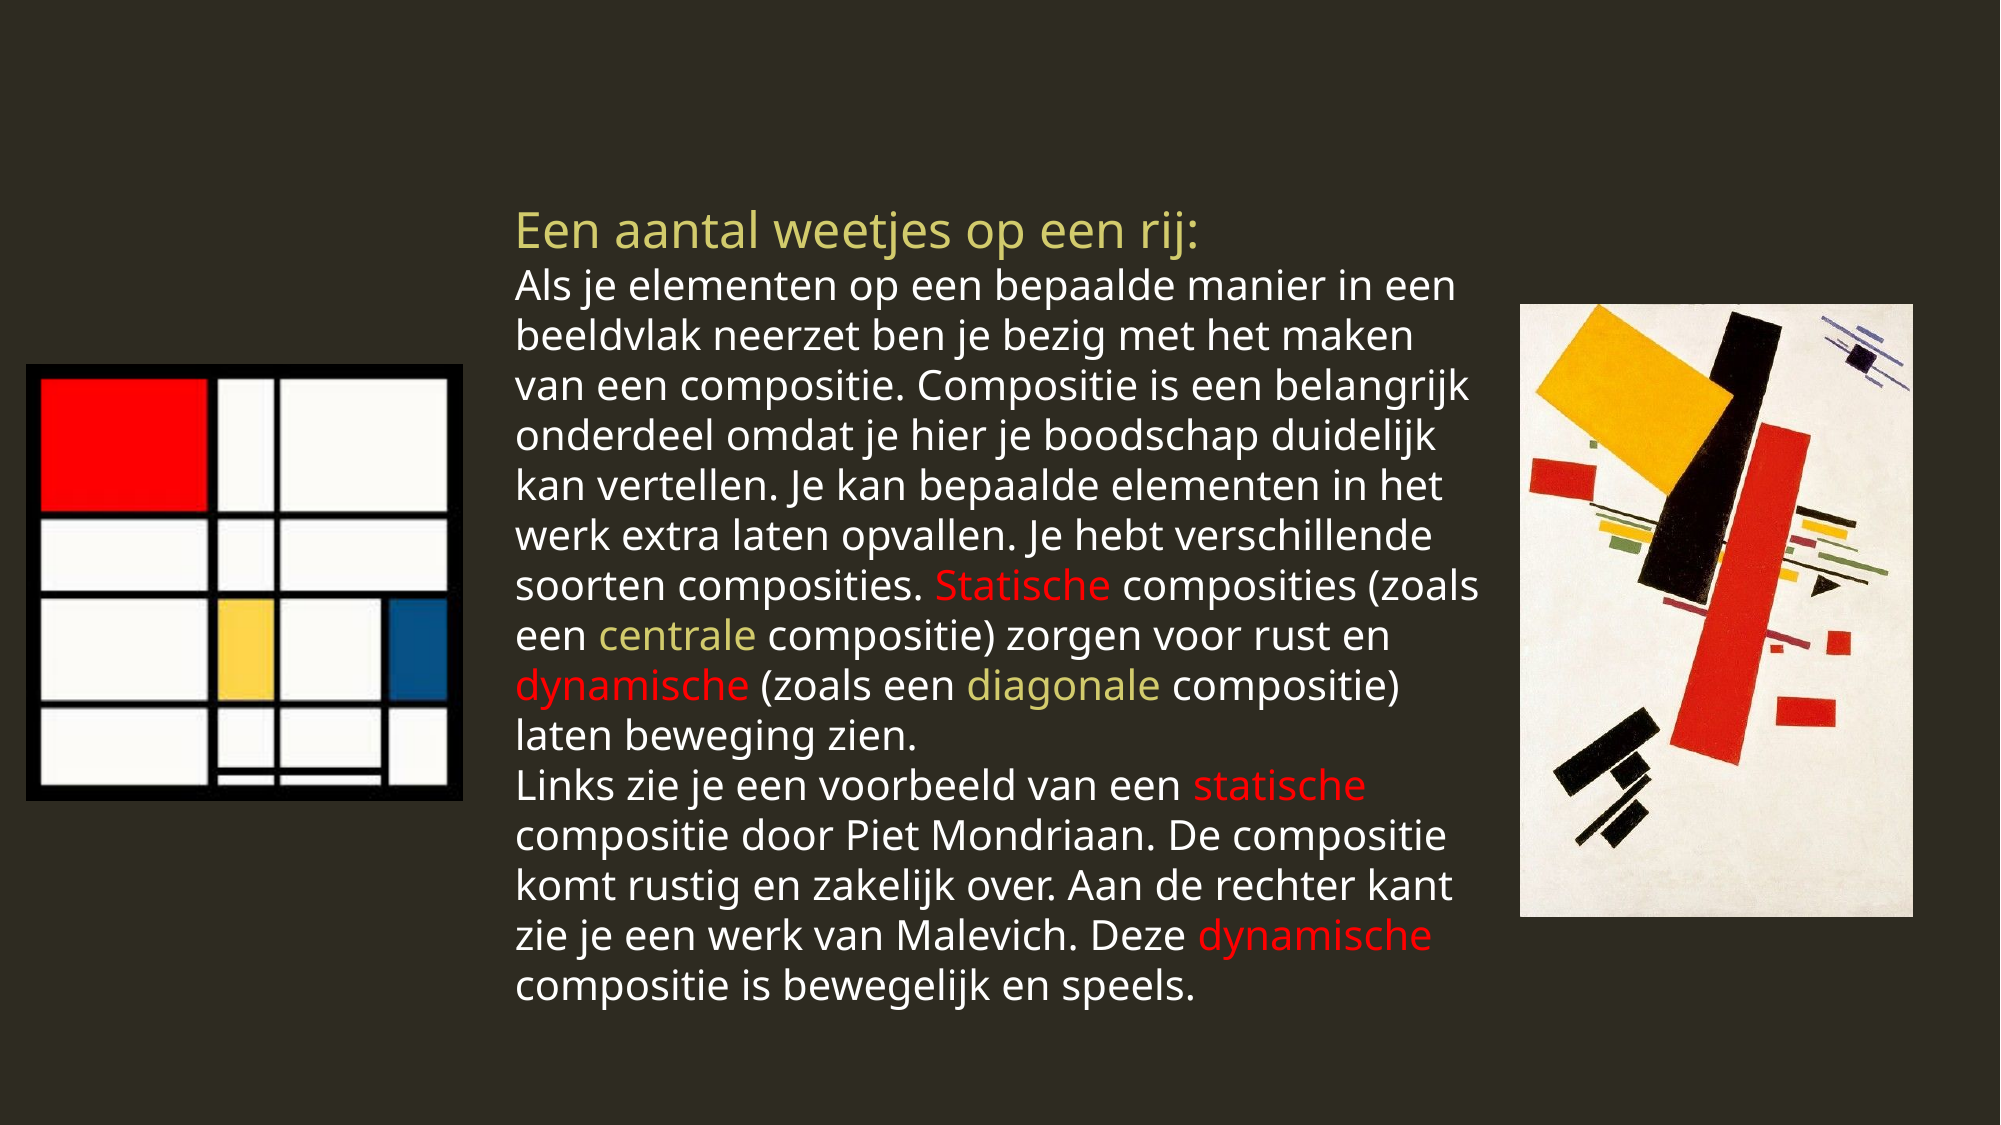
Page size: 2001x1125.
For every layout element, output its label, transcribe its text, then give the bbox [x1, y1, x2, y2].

text_box Een aantal weetjes op een rij: Als je elementen op een bepaalde manier in een beeldvlak neerzet ben je bezig met het maken van een compositie. Compositie is een belangrijk onderdeel omdat je hier je boodschap duidelijk kan vertellen. Je kan bepaalde elementen in het werk extra laten opvallen. Je hebt verschillende soorten composities. Statische composities (zoals een centrale compositie) zorgen voor rust en dynamische (zoals een diagonale compositie) laten beweging zien. Links zie je een voorbeeld van een statische compositie door Piet Mondriaan. De compositie komt rustig en zakelijk over. Aan de rechter kant zie je een werk van Malevich. Deze dynamische compositie is bewegelijk en speels. [500, 191, 1500, 1017]
picture [1520, 304, 1913, 917]
picture [26, 364, 463, 801]
